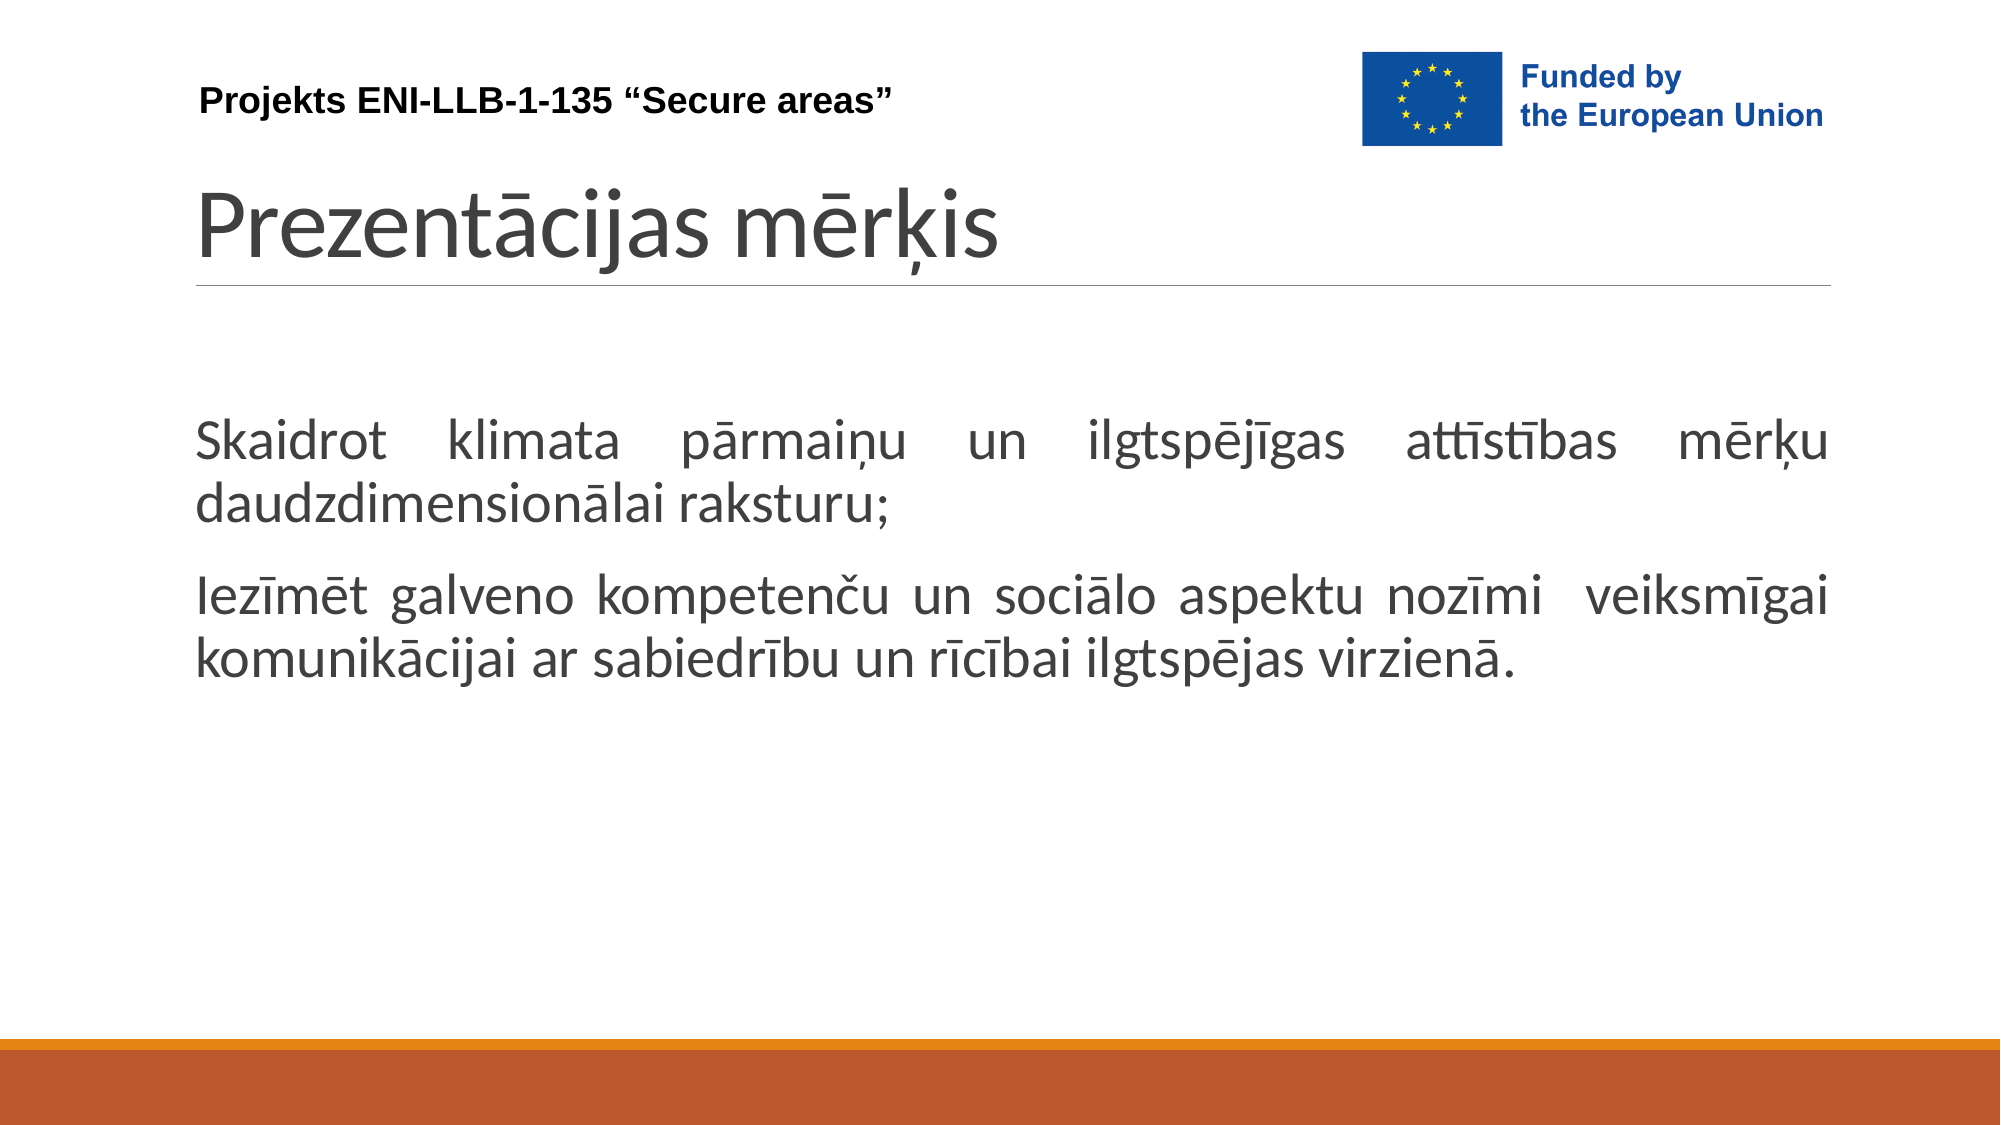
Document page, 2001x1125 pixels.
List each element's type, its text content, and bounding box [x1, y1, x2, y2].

list Skaidrot klimata pārmaiņu un ilgtspējīgas attīstības mērķu daudzdimensionālai raksturu; Iezīmēt galveno kompetenču un sociālo aspektu nozīmi veiksmīgai komunikācijai ar sabiedrību un rīcībai ilgtspējas virzienā. [180, 302, 1830, 963]
picture [1356, 46, 1859, 153]
title Prezentācijas mērķis [180, 47, 1830, 285]
text_box Projekts ENI-LLB-1-135 “Secure areas” [184, 69, 909, 129]
